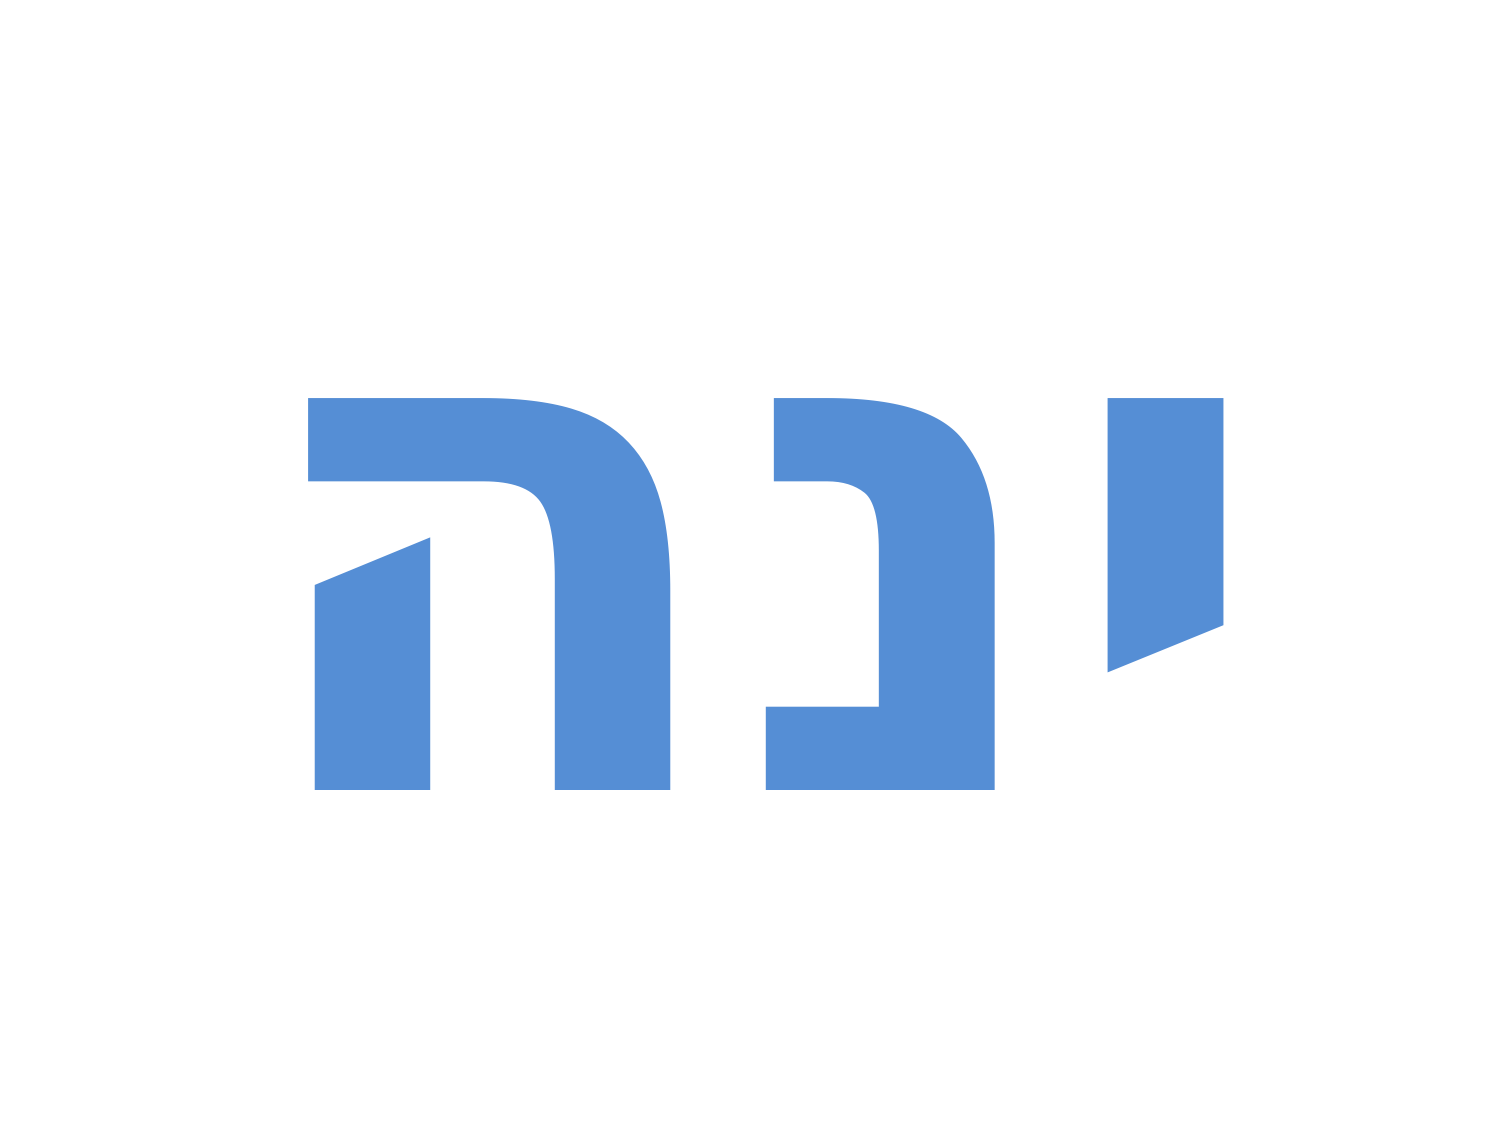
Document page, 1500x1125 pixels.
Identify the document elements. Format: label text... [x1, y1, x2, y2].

title ינה [82, 410, 1432, 598]
